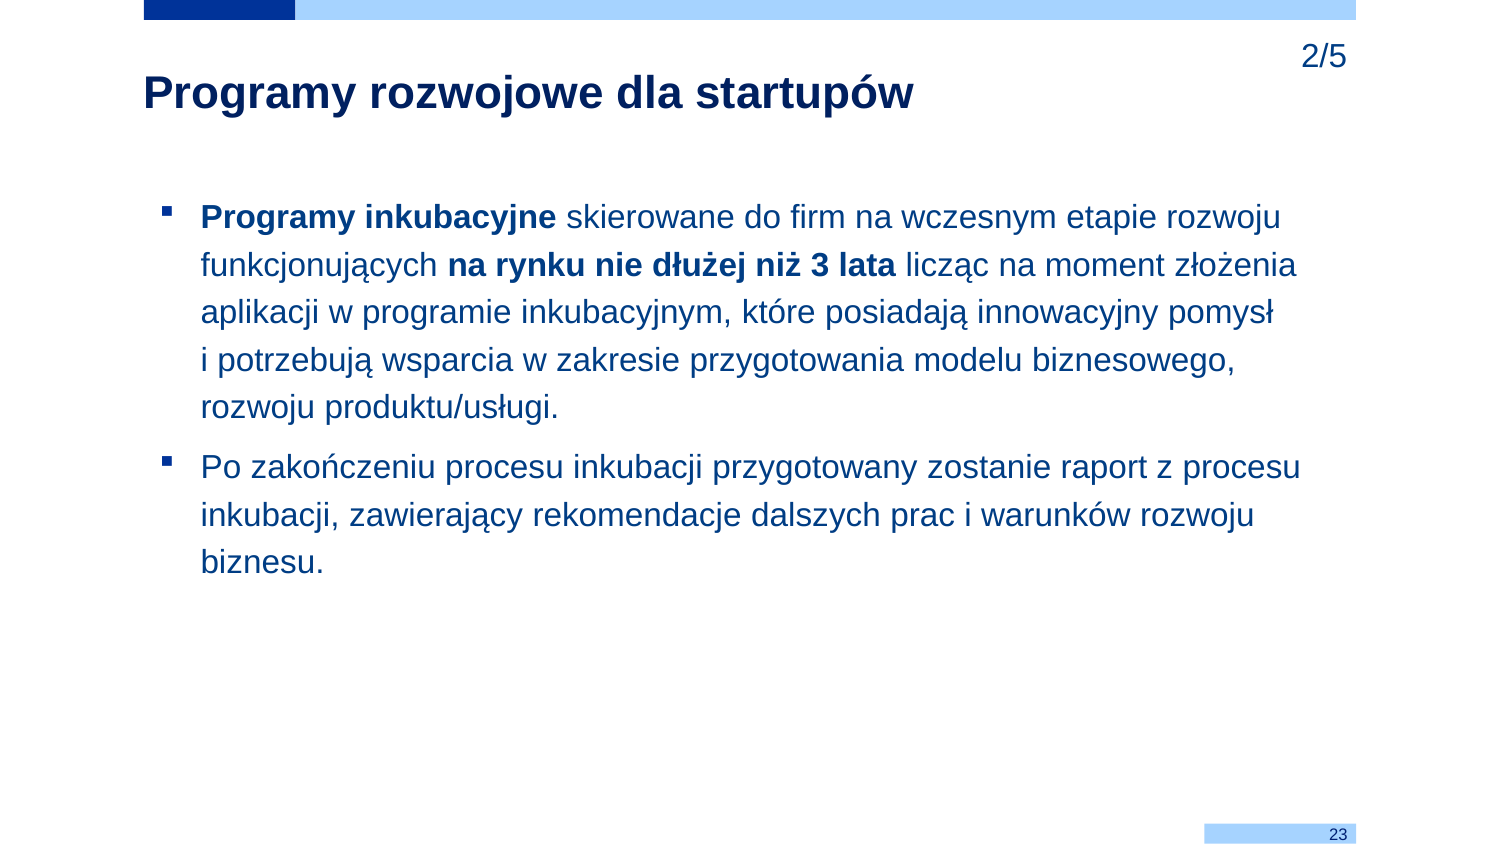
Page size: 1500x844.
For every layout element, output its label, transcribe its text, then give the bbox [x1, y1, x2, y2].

text_box Programy rozwojowe dla startupów [128, 55, 943, 126]
text_box 2/5 [1286, 26, 1410, 82]
list Programy inkubacyjne skierowane do firm na wczesnym etapie rozwoju funkcjonujących na rynku nie dłużej niż 3 lata licząc na moment złożenia aplikacji w programie inkubacyjnym, które posiadają innowacyjny pomysł i potrzebują wsparcia w zakresie przygotowania modelu biznesowego, rozwoju produktu/usługi. Po zakończeniu procesu inkubacji przygotowany zostanie raport z procesu inkubacji, zawierający rekomendacje dalszych prac i warunków rozwoju biznesu. [159, 188, 1341, 683]
text_box 23 [1196, 823, 1348, 844]
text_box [168, 427, 842, 520]
